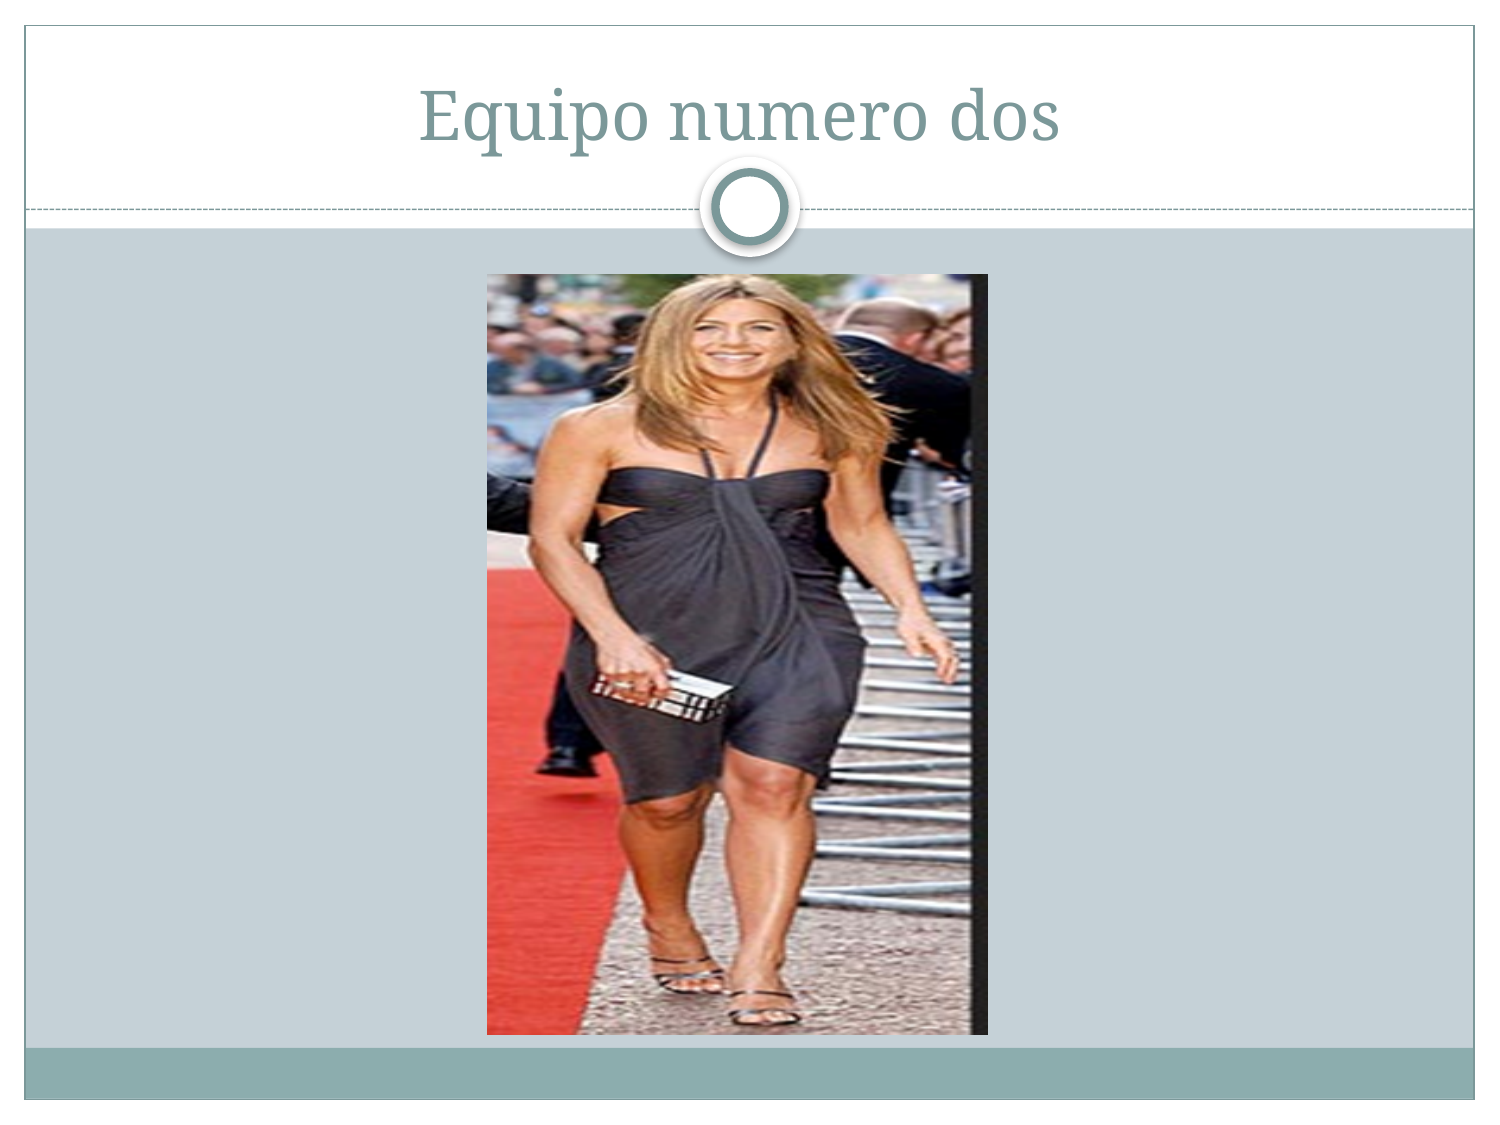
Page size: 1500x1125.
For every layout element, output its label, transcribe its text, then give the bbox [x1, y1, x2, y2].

picture [487, 274, 988, 1035]
title Equipo numero dos [49, 37, 1450, 162]
